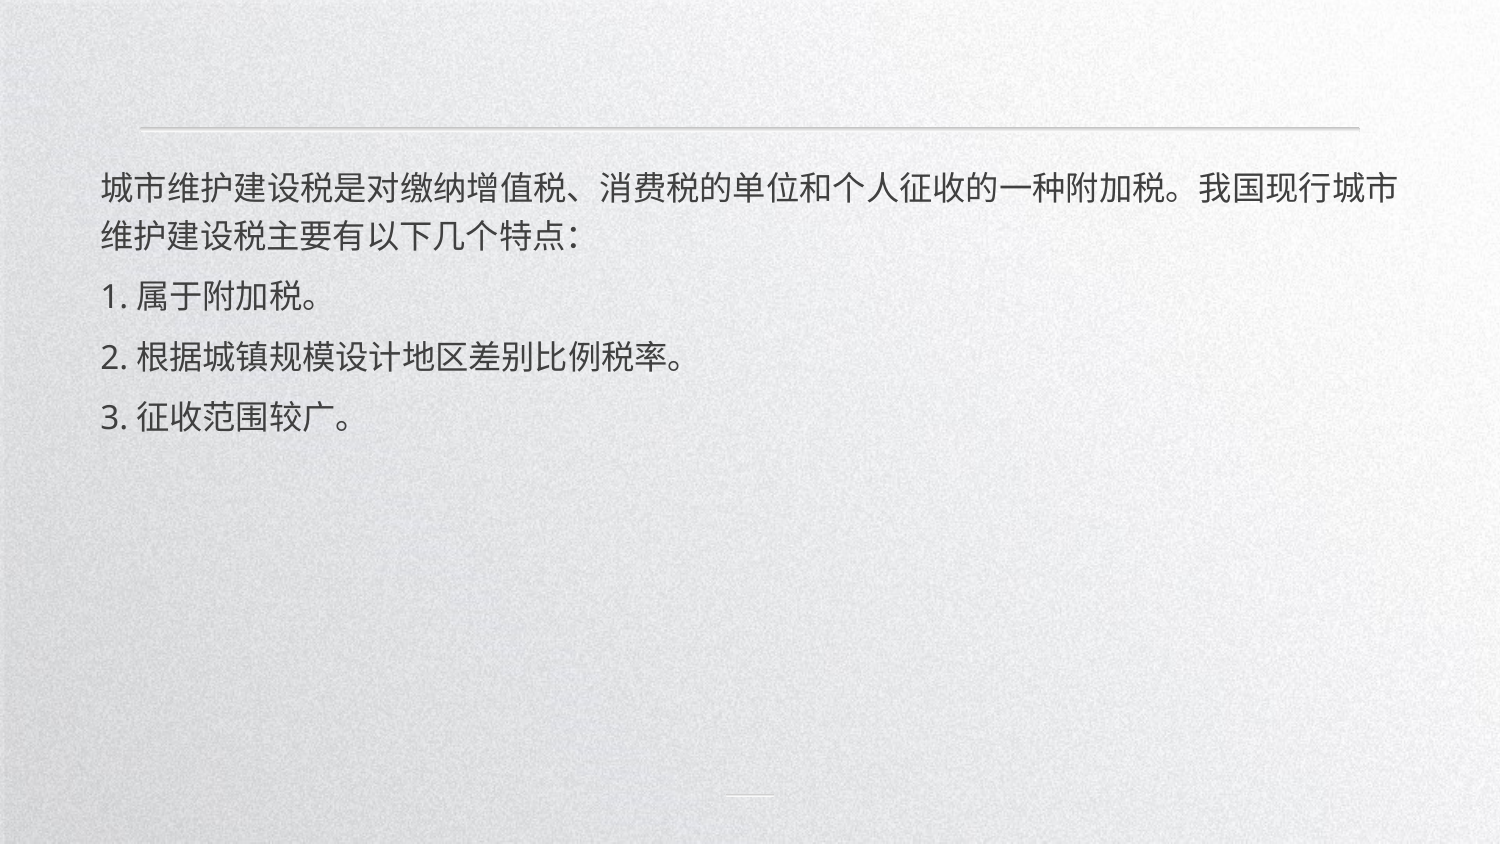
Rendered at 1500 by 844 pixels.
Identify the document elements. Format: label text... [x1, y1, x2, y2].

text_box 城市维护建设税是对缴纳增值税、消费税的单位和个人征收的一种附加税。我国现行城市维护建设税主要有以下几个特点： 1.属于附加税。 2.根据城镇规模设计地区差别比例税率。 3.征收范围较广。 [100, 159, 1400, 437]
picture [0, 0, 1500, 844]
